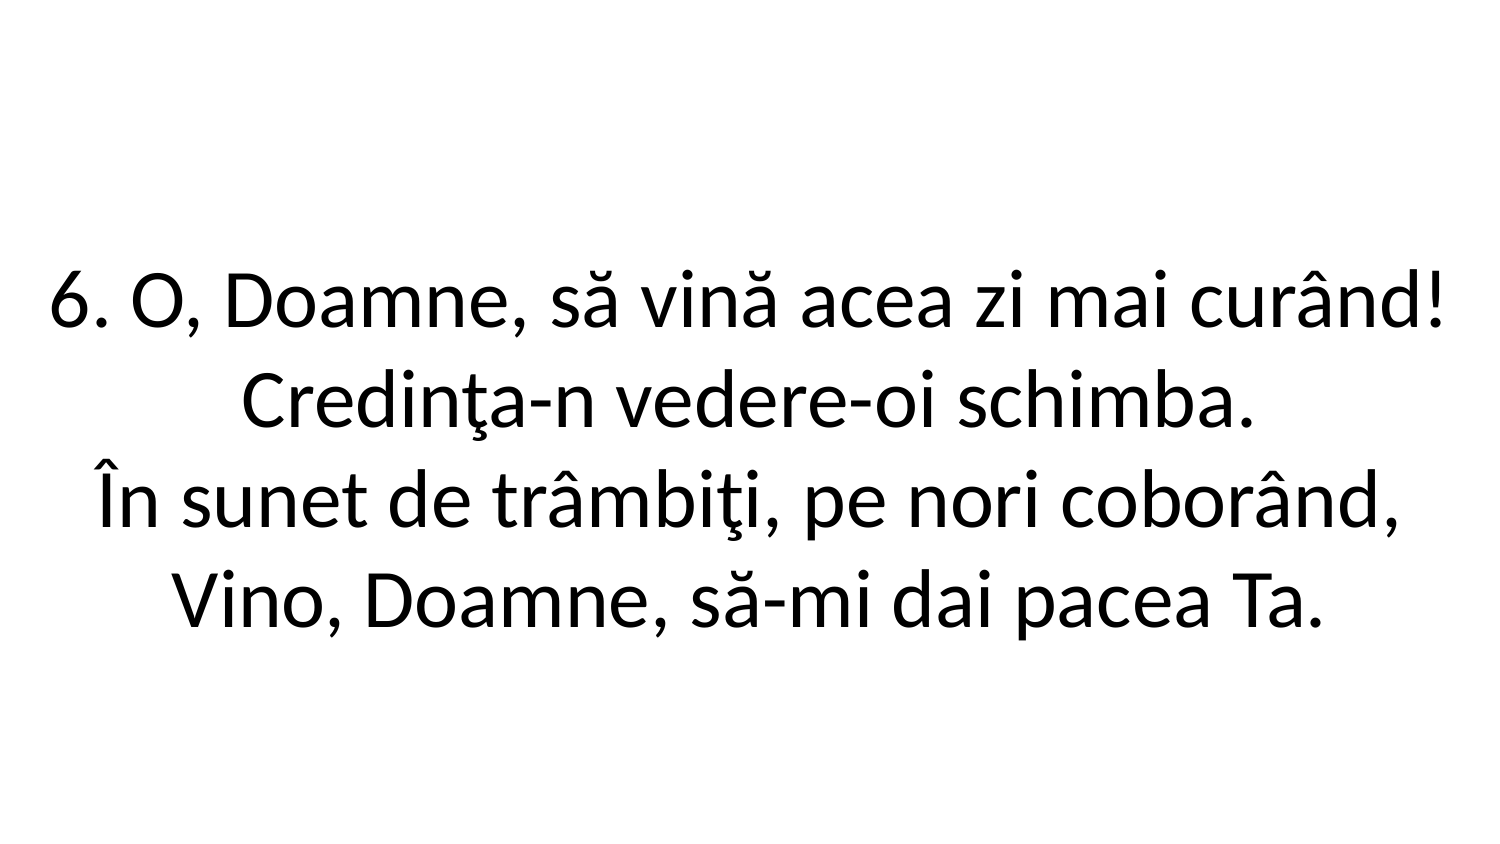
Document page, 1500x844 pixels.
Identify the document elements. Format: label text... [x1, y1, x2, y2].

text_box 6. O, Doamne, să vină acea zi mai curând! Credinţa-n vedere-oi schimba. În sunet de trâmbiţi, pe nori coborând, Vino, Doamne, să-mi dai pacea Ta. [33, 192, 1467, 652]
